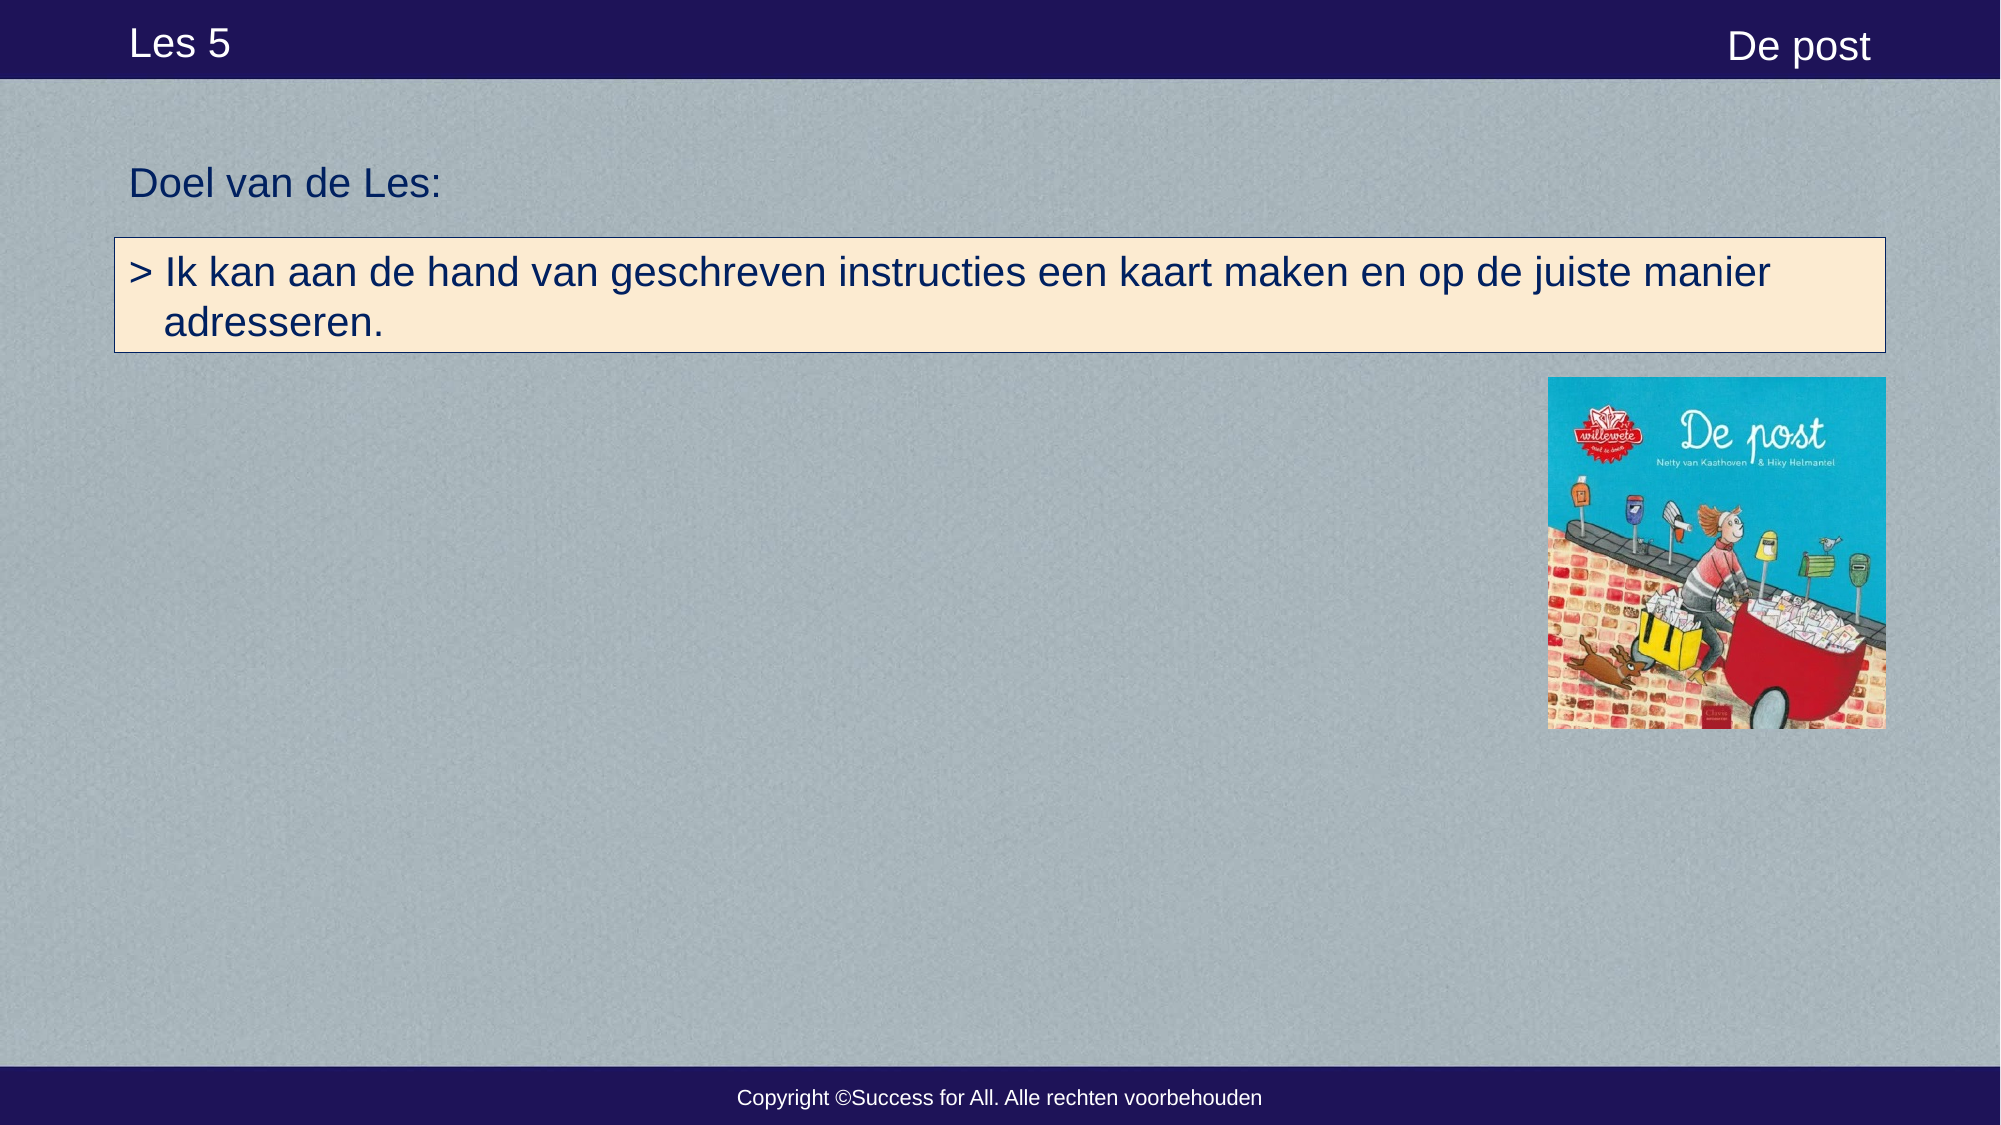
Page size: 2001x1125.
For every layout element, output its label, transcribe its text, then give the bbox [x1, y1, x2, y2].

text_box > Ik kan aan de hand van geschreven instructies een kaart maken en op de juiste manier adresseren. [114, 237, 1886, 353]
text_box De post [1000, 11, 1886, 76]
text_box Copyright ©Success for All. Alle rechten voorbehouden [0, 1076, 2000, 1125]
picture [0, 0, 2001, 1125]
text_box Les 5 [114, 8, 354, 73]
text_box Doel van de Les: [113, 148, 1635, 214]
